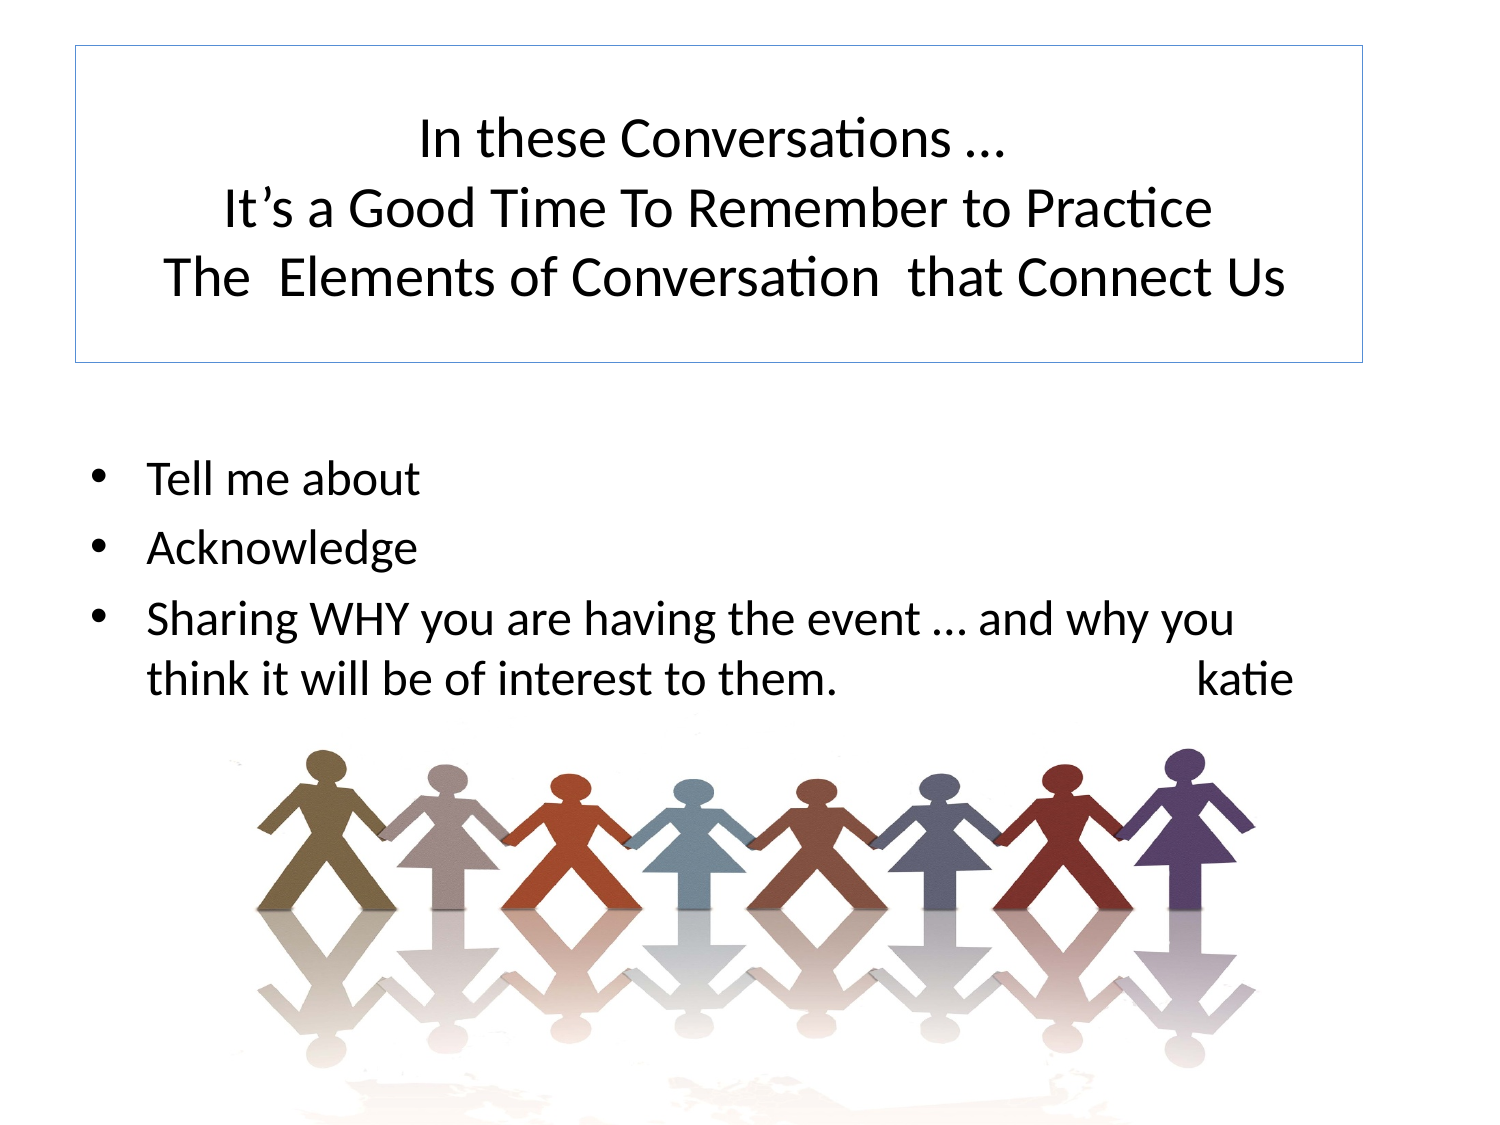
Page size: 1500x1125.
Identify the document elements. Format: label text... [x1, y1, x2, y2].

picture [218, 710, 1282, 1125]
list Tell me about Acknowledge Sharing WHY you are having the event … and why you think it will be of interest to them. katie [75, 437, 1363, 1005]
title In these Conversations … It’s a Good Time To Remember to Practice The Elements of Conversation that Connect Us [75, 45, 1363, 363]
